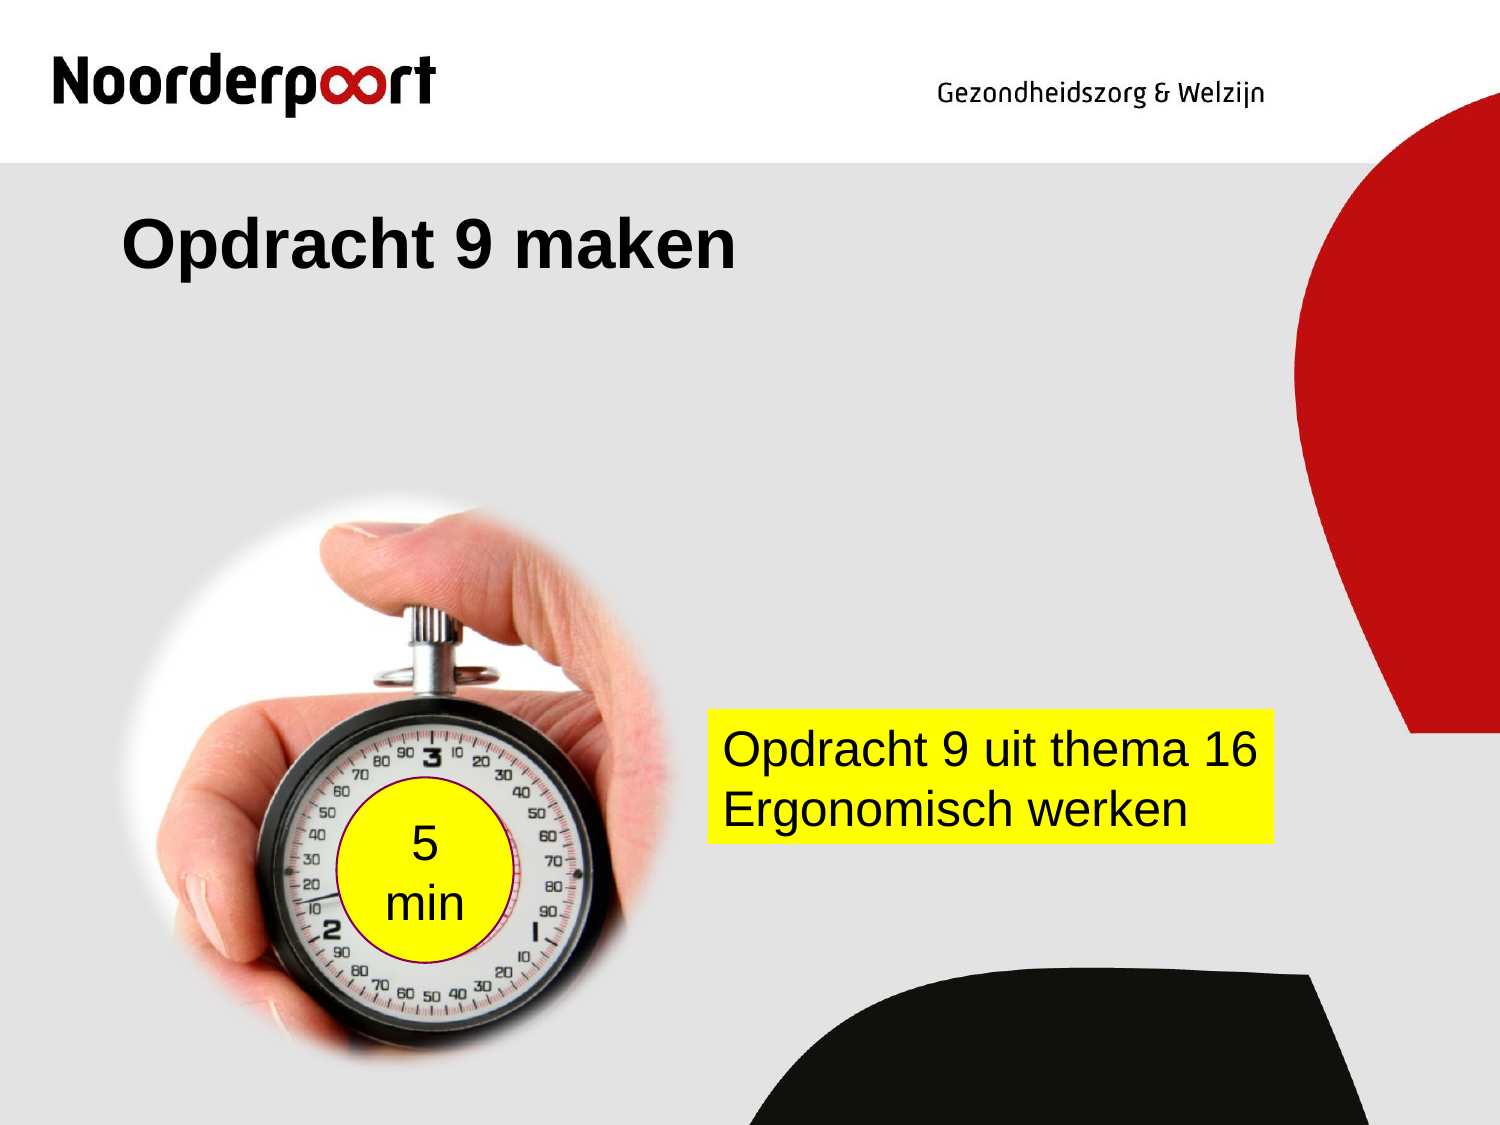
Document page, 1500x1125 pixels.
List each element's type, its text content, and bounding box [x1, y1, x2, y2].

list [108, 343, 1292, 927]
picture [0, 0, 1500, 1125]
text_box Opdracht 9 uit thema 16 Ergonomisch werken [707, 709, 1275, 844]
title Opdracht 9 maken [106, 187, 1290, 294]
